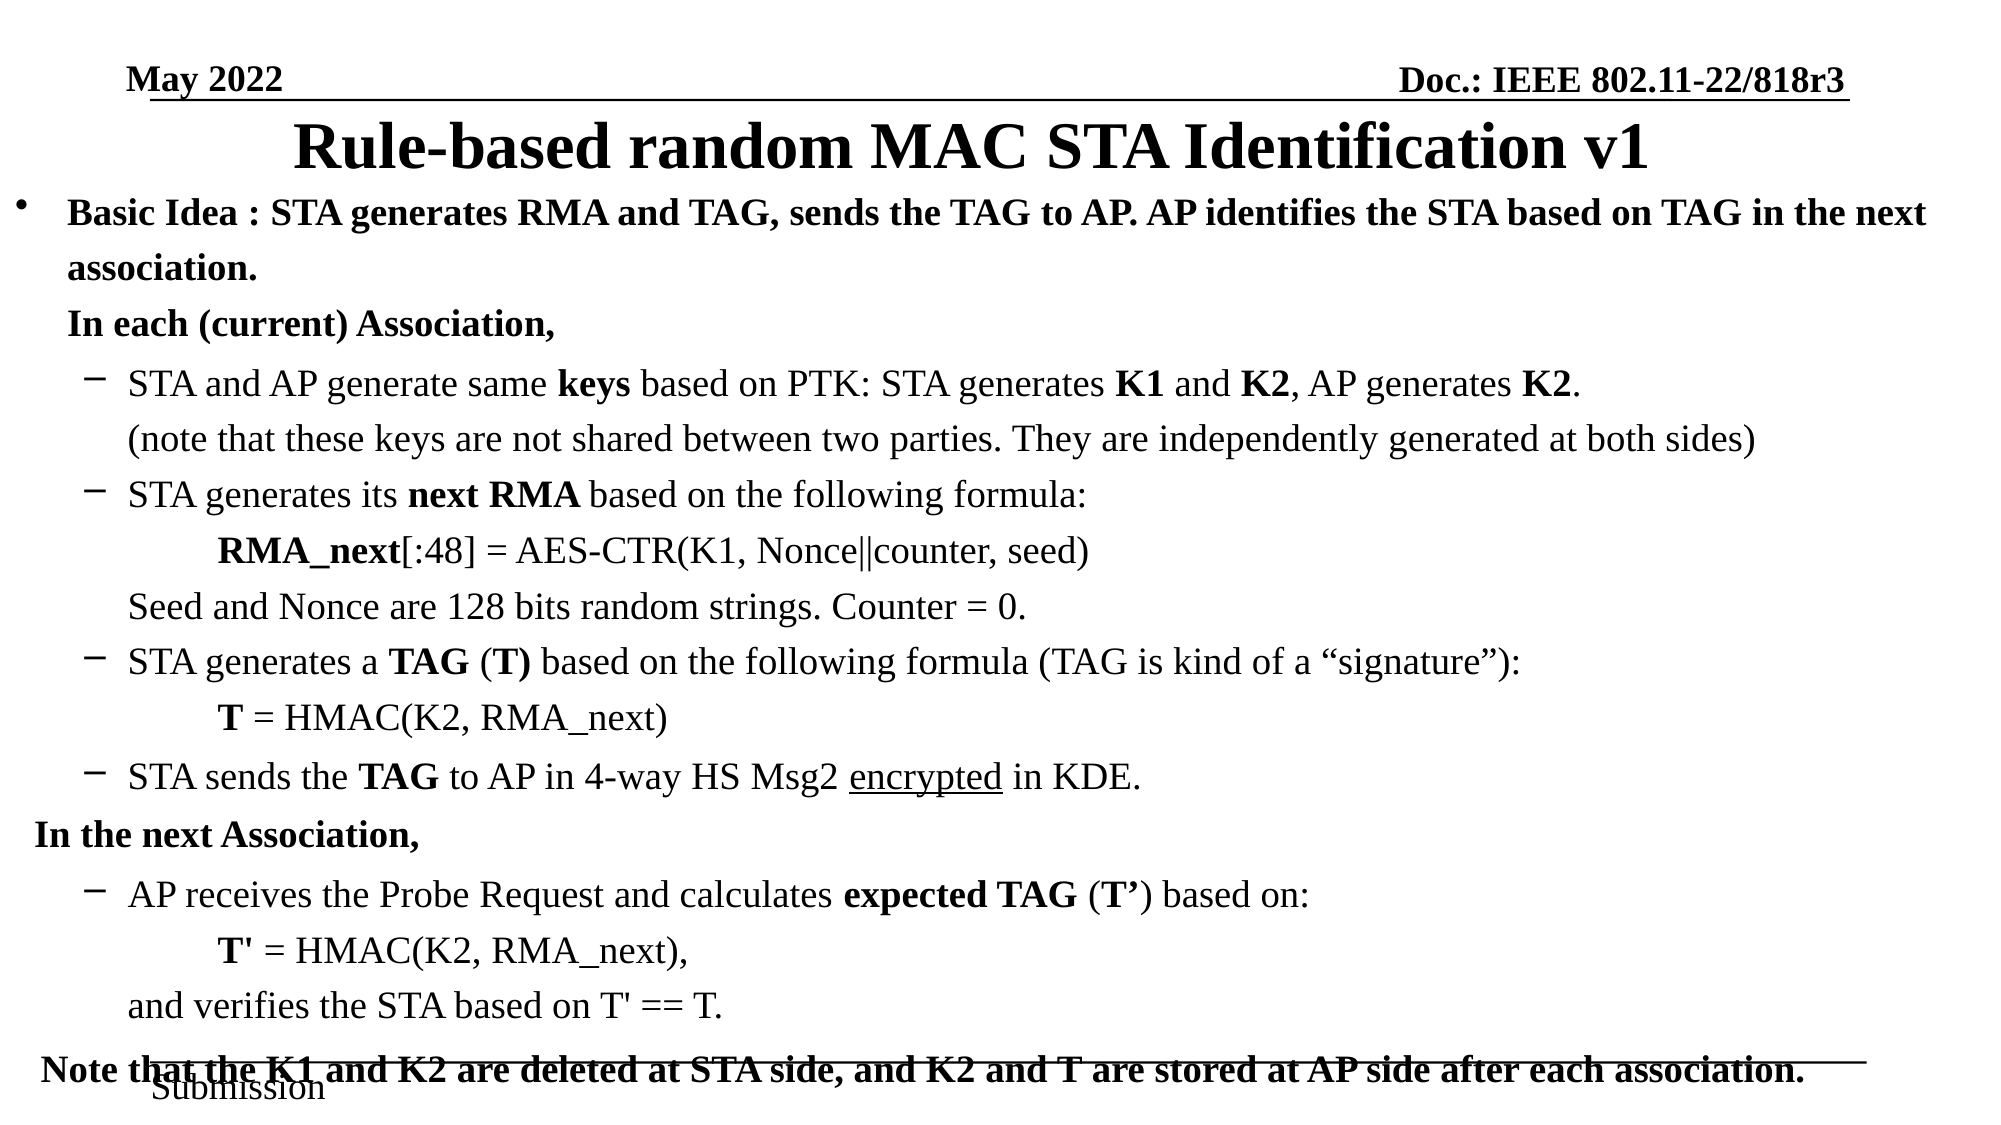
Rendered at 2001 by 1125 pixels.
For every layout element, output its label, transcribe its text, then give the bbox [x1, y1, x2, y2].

list Basic Idea : STA generates RMA and TAG, sends the TAG to AP. AP identifies the STA based on TAG in the next association. In each (current) Association, STA and AP generate same keys based on PTK: STA generates K1 and K2, AP generates K2. (note that these keys are not shared between two parties. They are independently generated at both sides) STA generates its next RMA based on the following formula: RMA_next[:48] = AES-CTR(K1, Nonce||counter, seed) Seed and Nonce are 128 bits random strings. Counter = 0. STA generates a TAG (T) based on the following formula (TAG is kind of a “signature”): T = HMAC(K2, RMA_next) STA sends the TAG to AP in 4-way HS Msg2 encrypted in KDE. In the next Association, AP receives the Probe Request and calculates expected TAG (T’) based on: T' = HMAC(K2, RMA_next), and verifies the STA based on T' == T. Note that the K1 and K2 are deleted at STA side, and K2 and T are stored at AP side after each association. [0, 169, 2000, 1125]
title Rule-based random MAC STA Identification v1 [110, 69, 1836, 169]
